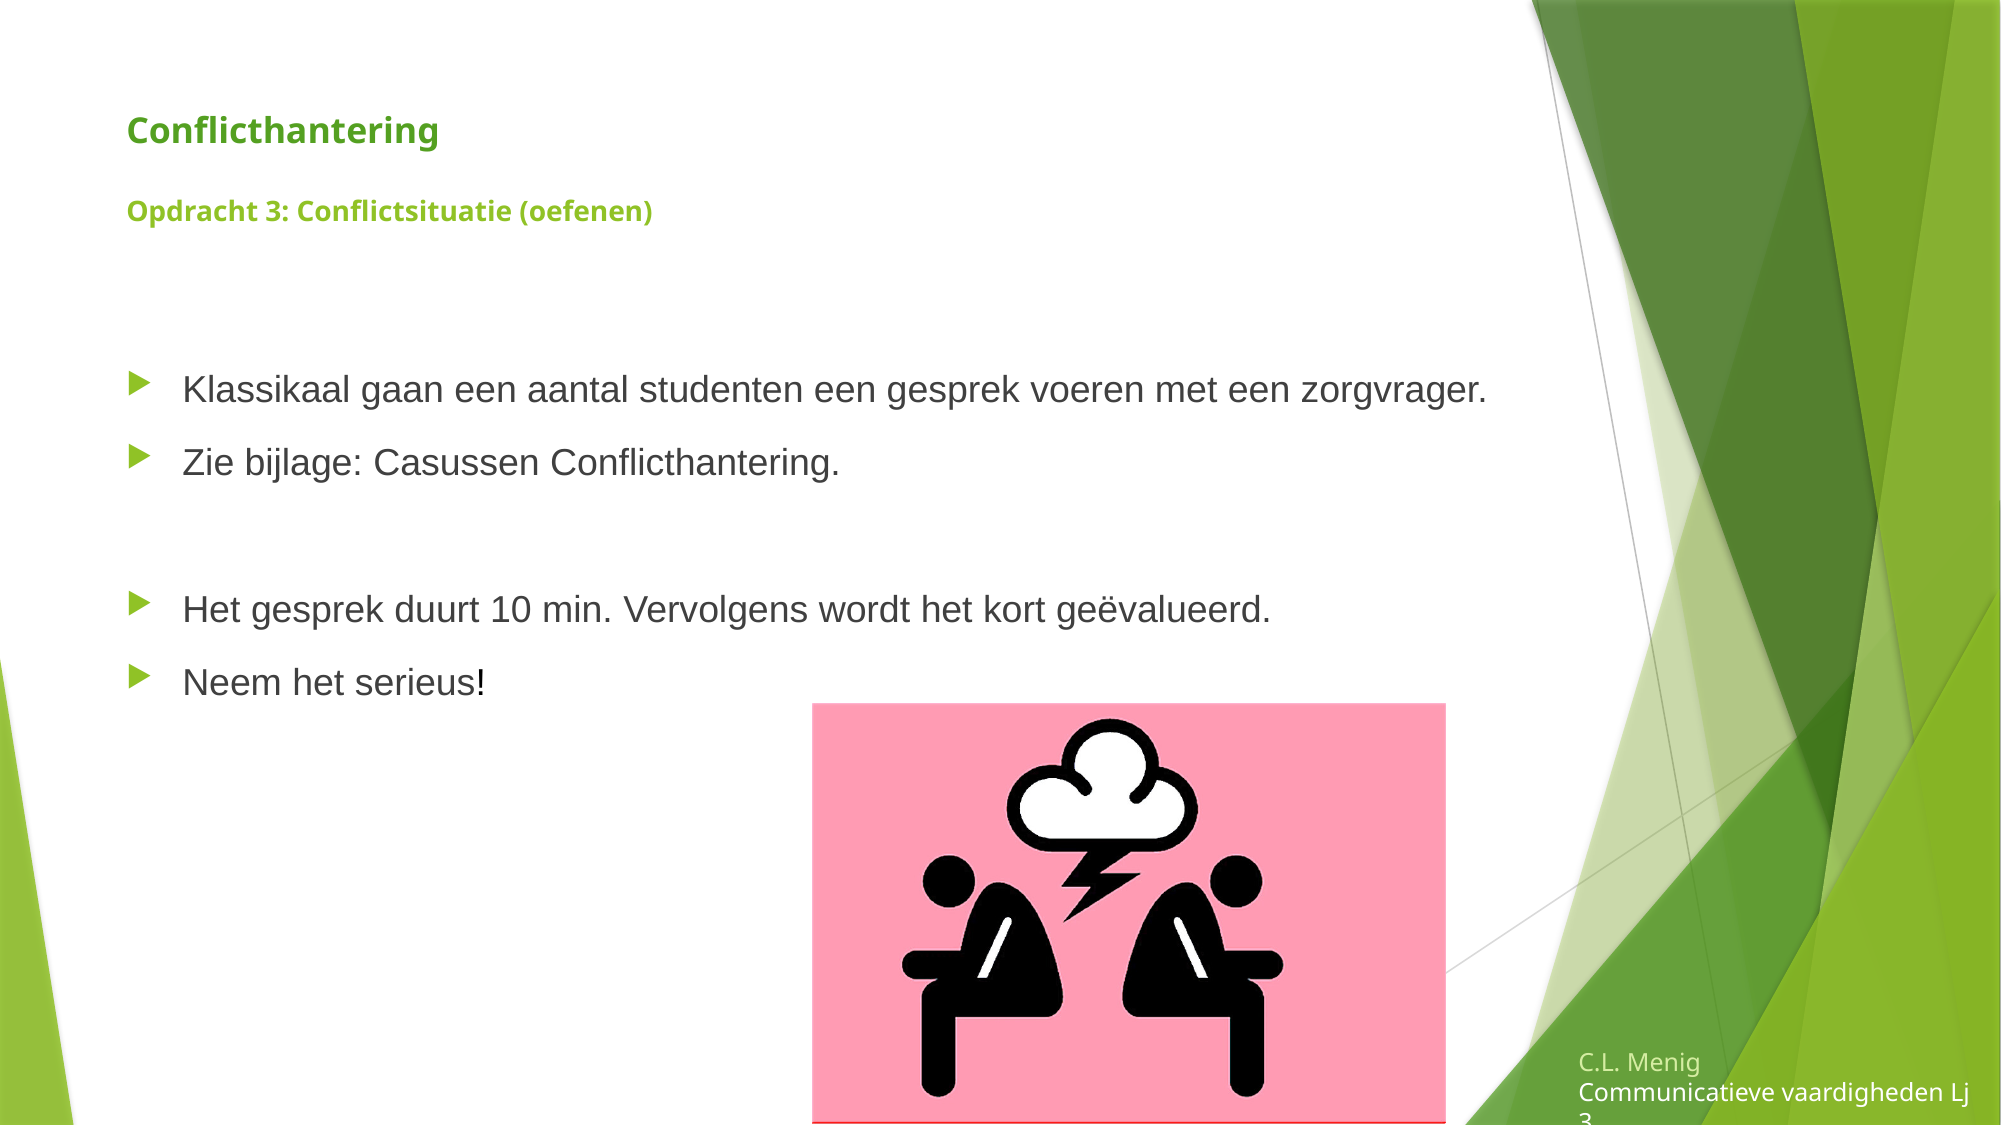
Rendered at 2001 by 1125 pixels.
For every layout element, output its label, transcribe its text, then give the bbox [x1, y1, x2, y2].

picture [811, 702, 1446, 1125]
text_box C.L. Menig Communicatieve vaardigheden Lj 3 [1563, 1038, 2000, 1125]
list Klassikaal gaan een aantal studenten een gesprek voeren met een zorgvrager. Zie bijlage: Casussen Conflicthantering. Het gesprek duurt 10 min. Vervolgens wordt het kort geëvalueerd. Neem het serieus! [111, 354, 1522, 992]
title Conflicthantering Opdracht 3: Conflictsituatie (oefenen) [111, 99, 1522, 317]
